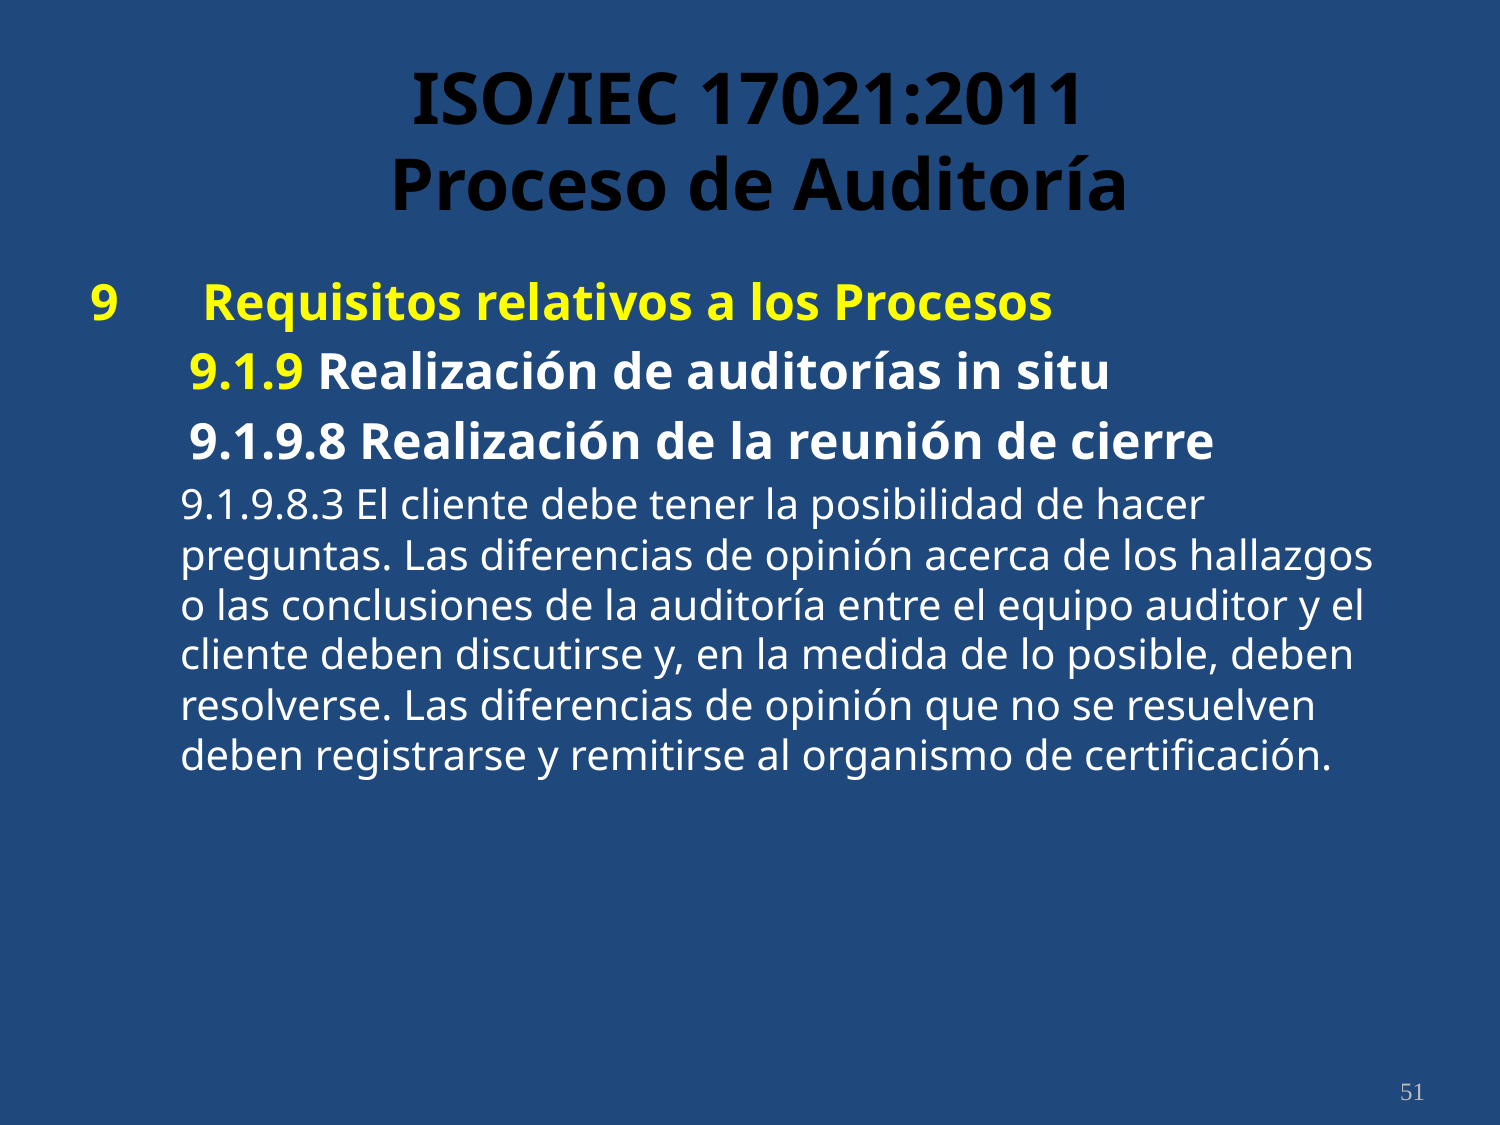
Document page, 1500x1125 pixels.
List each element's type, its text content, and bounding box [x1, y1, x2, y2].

slide_number 51 [1299, 1052, 1425, 1113]
title ISO/IEC 17021:2011 Proceso de Auditoría [75, 45, 1425, 233]
list 9 Requisitos relativos a los Procesos 9.1.9 Realización de auditorías in situ 9.1.9.8 Realización de la reunión de cierre 9.1.9.8.3 El cliente debe tener la posibilidad de hacer preguntas. Las diferencias de opinión acerca de los hallazgos o las conclusiones de la auditoría entre el equipo auditor y el cliente deben discutirse y, en la medida de lo posible, deben resolverse. Las diferencias de opinión que no se resuelven deben registrarse y remitirse al organismo de certificación. [74, 262, 1426, 1036]
